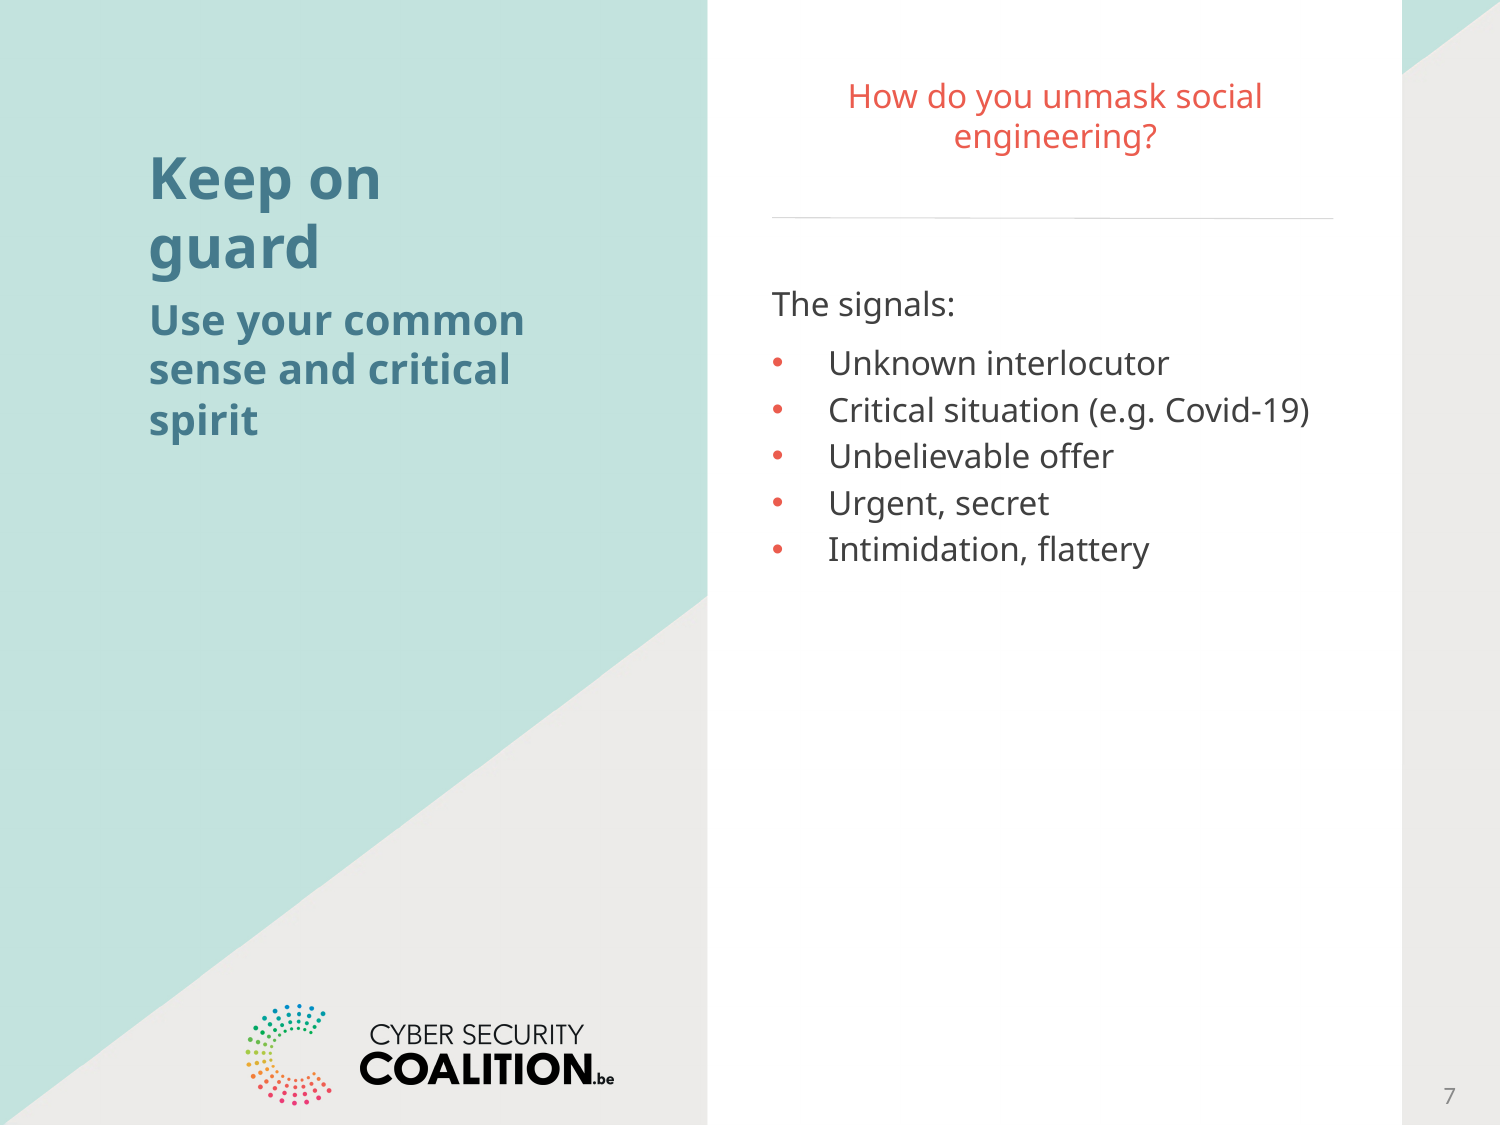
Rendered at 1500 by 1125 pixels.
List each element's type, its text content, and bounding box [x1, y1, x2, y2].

text_box Keep on guard Use your common sense and critical spirit [134, 133, 566, 451]
slide_number 7 [1400, 1063, 1500, 1125]
picture [0, 0, 1500, 1125]
list The signals: Unknown interlocutor Critical situation (e.g. Covid-19) Unbelievable offer Urgent, secret Intimidation, flattery [756, 275, 1349, 1018]
title How do you unmask social engineering? [750, 67, 1362, 163]
